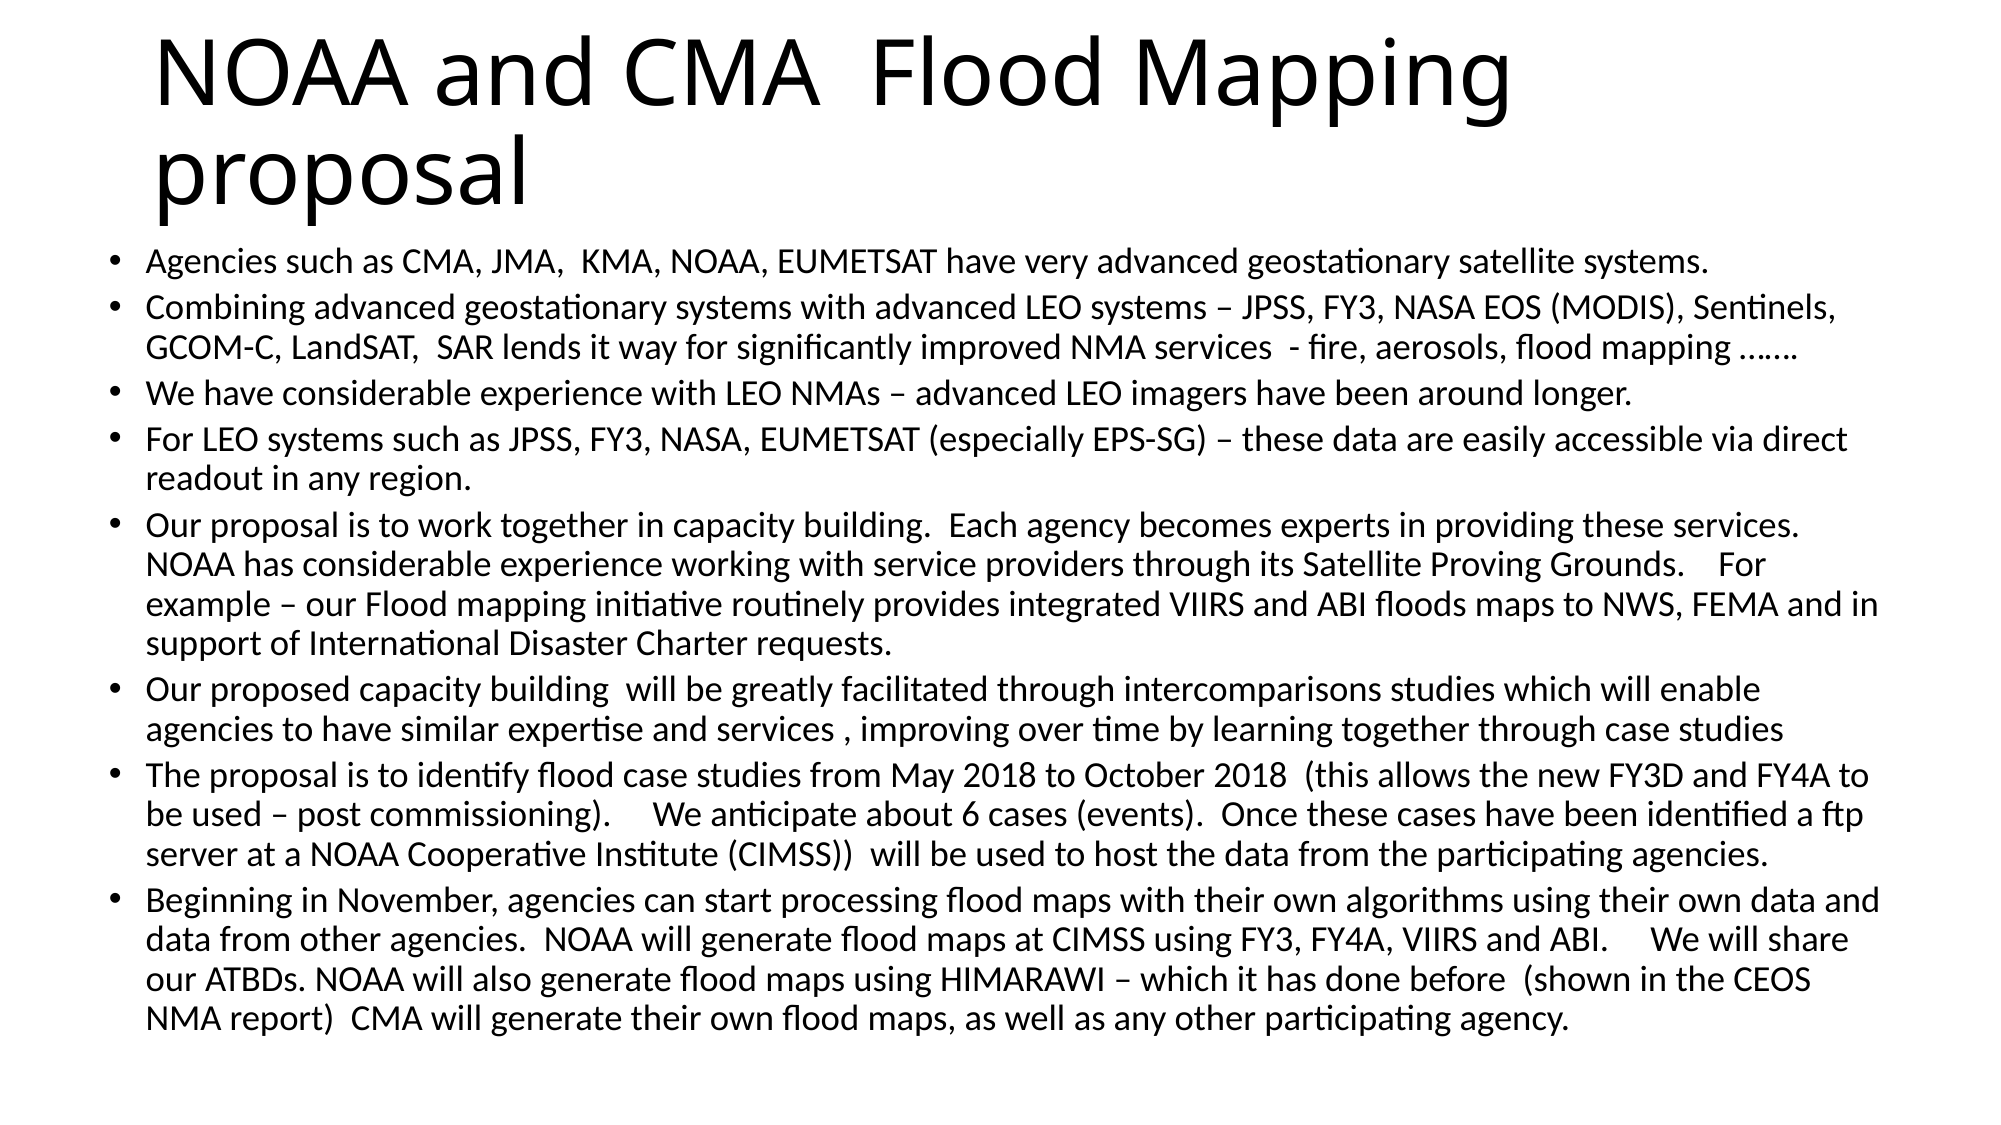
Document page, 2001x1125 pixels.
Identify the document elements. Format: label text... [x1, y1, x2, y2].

title NOAA and CMA Flood Mapping proposal [137, 16, 1863, 234]
list Agencies such as CMA, JMA, KMA, NOAA, EUMETSAT have very advanced geostationary satellite systems. Combining advanced geostationary systems with advanced LEO systems – JPSS, FY3, NASA EOS (MODIS), Sentinels, GCOM-C, LandSAT, SAR lends it way for significantly improved NMA services - fire, aerosols, flood mapping ……. We have considerable experience with LEO NMAs – advanced LEO imagers have been around longer. For LEO systems such as JPSS, FY3, NASA, EUMETSAT (especially EPS-SG) – these data are easily accessible via direct readout in any region. Our proposal is to work together in capacity building. Each agency becomes experts in providing these services. NOAA has considerable experience working with service providers through its Satellite Proving Grounds. For example – our Flood mapping initiative routinely provides integrated VIIRS and ABI floods maps to NWS, FEMA and in support of International Disaster Charter requests. Our proposed capacity building will be greatly facilitated through intercomparisons studies which will enable agencies to have similar expertise and services , improving over time by learning together through case studies The proposal is to identify flood case studies from May 2018 to October 2018 (this allows the new FY3D and FY4A to be used – post commissioning). We anticipate about 6 cases (events). Once these cases have been identified a ftp server at a NOAA Cooperative Institute (CIMSS)) will be used to host the data from the participating agencies. Beginning in November, agencies can start processing flood maps with their own algorithms using their own data and data from other agencies. NOAA will generate flood maps at CIMSS using FY3, FY4A, VIIRS and ABI. We will share our ATBDs. NOAA will also generate flood maps using HIMARAWI – which it has done before (shown in the CEOS NMA report) CMA will generate their own flood maps, as well as any other participating agency. [93, 234, 1907, 1103]
